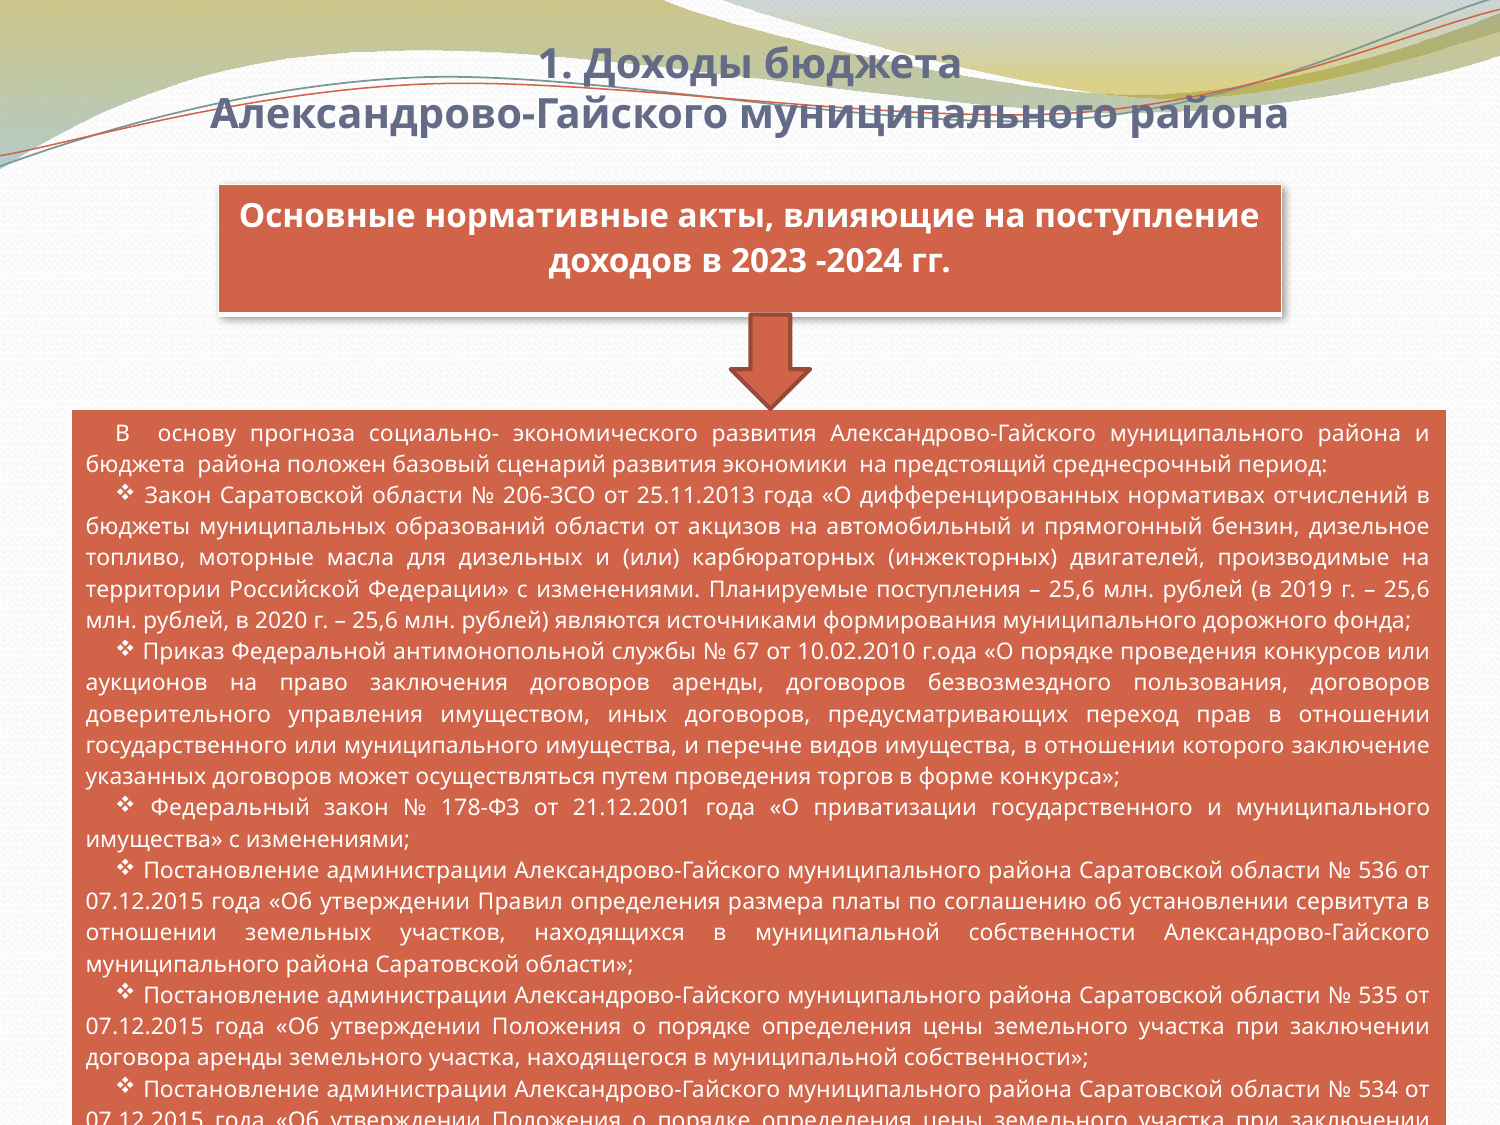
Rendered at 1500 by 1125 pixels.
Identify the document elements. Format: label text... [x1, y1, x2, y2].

table_header Основные нормативные акты, влияющие на поступление доходов в 2023 -2024 гг. [219, 185, 1281, 312]
title 1. Доходы бюджета Александрово-Гайского муниципального района [75, 30, 1425, 138]
table_header В основу прогноза социально- экономического развития Александрово-Гайского муниципального района и бюджета района положен базовый сценарий развития экономики на предстоящий среднесрочный период: Закон Саратовской области № 206-ЗСО от 25.11.2013 года «О дифференцированных нормативах отчислений в бюджеты муниципальных образований области от акцизов на автомобильный и прямогонный бензин, дизельное топливо, моторные масла для дизельных и (или) карбюраторных (инжекторных) двигателей, производимые на территории Российской Федерации» с изменениями. Планируемые поступления – 25,6 млн. рублей (в 2019 г. – 25,6 млн. рублей, в 2020 г. – 25,6 млн. рублей) являются источниками формирования муниципального дорожного фонда; Приказ Федеральной антимонопольной службы № 67 от 10.02.2010 г.ода «О порядке проведения конкурсов или аукционов на право заключения договоров аренды, договоров безвозмездного пользования, договоров доверительного управления имуществом, иных договоров, предусматривающих переход прав в отношении государственного или муниципального имущества, и перечне видов имущества, в отношении которого заключение указанных договоров может осуществляться путем проведения торгов в форме конкурса»; Федеральный закон № 178-ФЗ от 21.12.2001 года «О приватизации государственного и муниципального имущества» с изменениями; Постановление администрации Александрово-Гайского муниципального района Саратовской области № 536 от 07.12.2015 года «Об утверждении Правил определения размера платы по соглашению об установлении сервитута в отношении земельных участков, находящихся в муниципальной собственности Александрово-Гайского муниципального района Саратовской области»; Постановление администрации Александрово-Гайского муниципального района Саратовской области № 535 от 07.12.2015 года «Об утверждении Положения о порядке определения цены земельного участка при заключении договора аренды земельного участка, находящегося в муниципальной собственности»; Постановление администрации Александрово-Гайского муниципального района Саратовской области № 534 от 07.12.2015 года «Об утверждении Положения о порядке определения цены земельного участка при заключении договора купли - продажи земельного участка, находящегося в муниципальной собственности, без проведения торгов». [72, 410, 1446, 1125]
text_box [728, 312, 813, 411]
